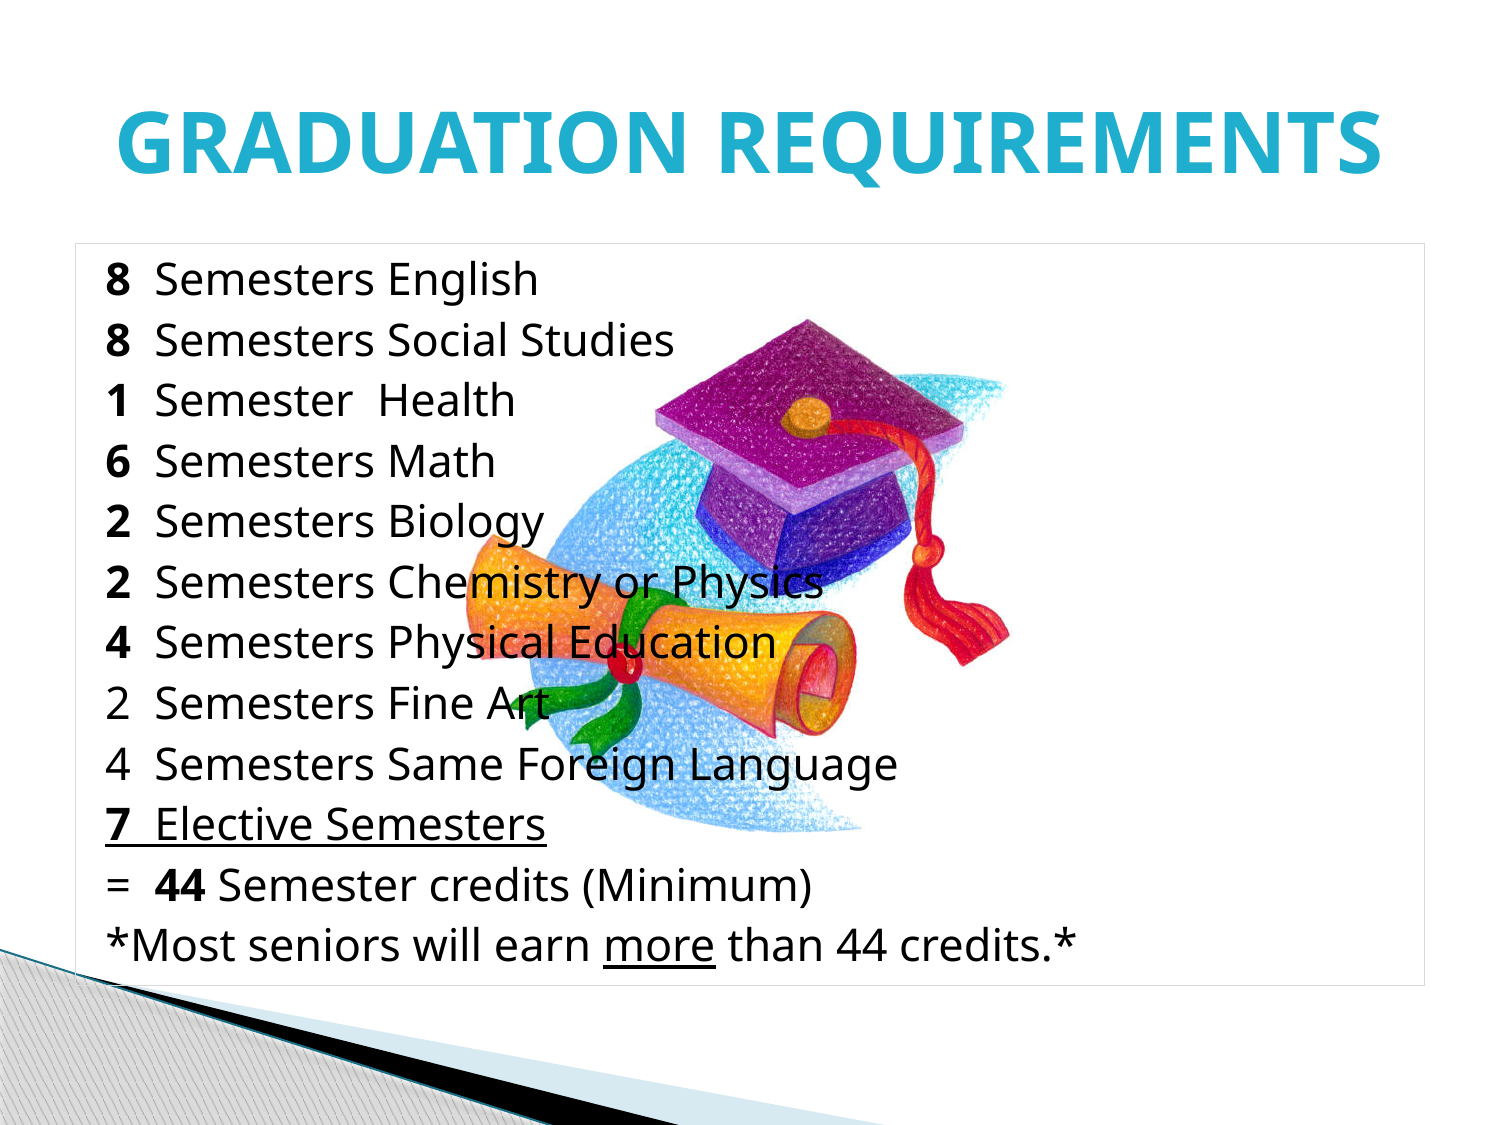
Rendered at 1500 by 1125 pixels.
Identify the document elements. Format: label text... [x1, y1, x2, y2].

title GRADUATION REQUIREMENTS [75, 45, 1425, 233]
list 8 Semesters English 8 Semesters Social Studies 1 Semester Health 6 Semesters Math 2 Semesters Biology 2 Semesters Chemistry or Physics 4 Semesters Physical Education 2 Semesters Fine Art 4 Semesters Same Foreign Language 7 Elective Semesters = 44 Semester credits (Minimum) *Most seniors will earn more than 44 credits.* [75, 243, 1425, 986]
picture [449, 299, 1028, 847]
